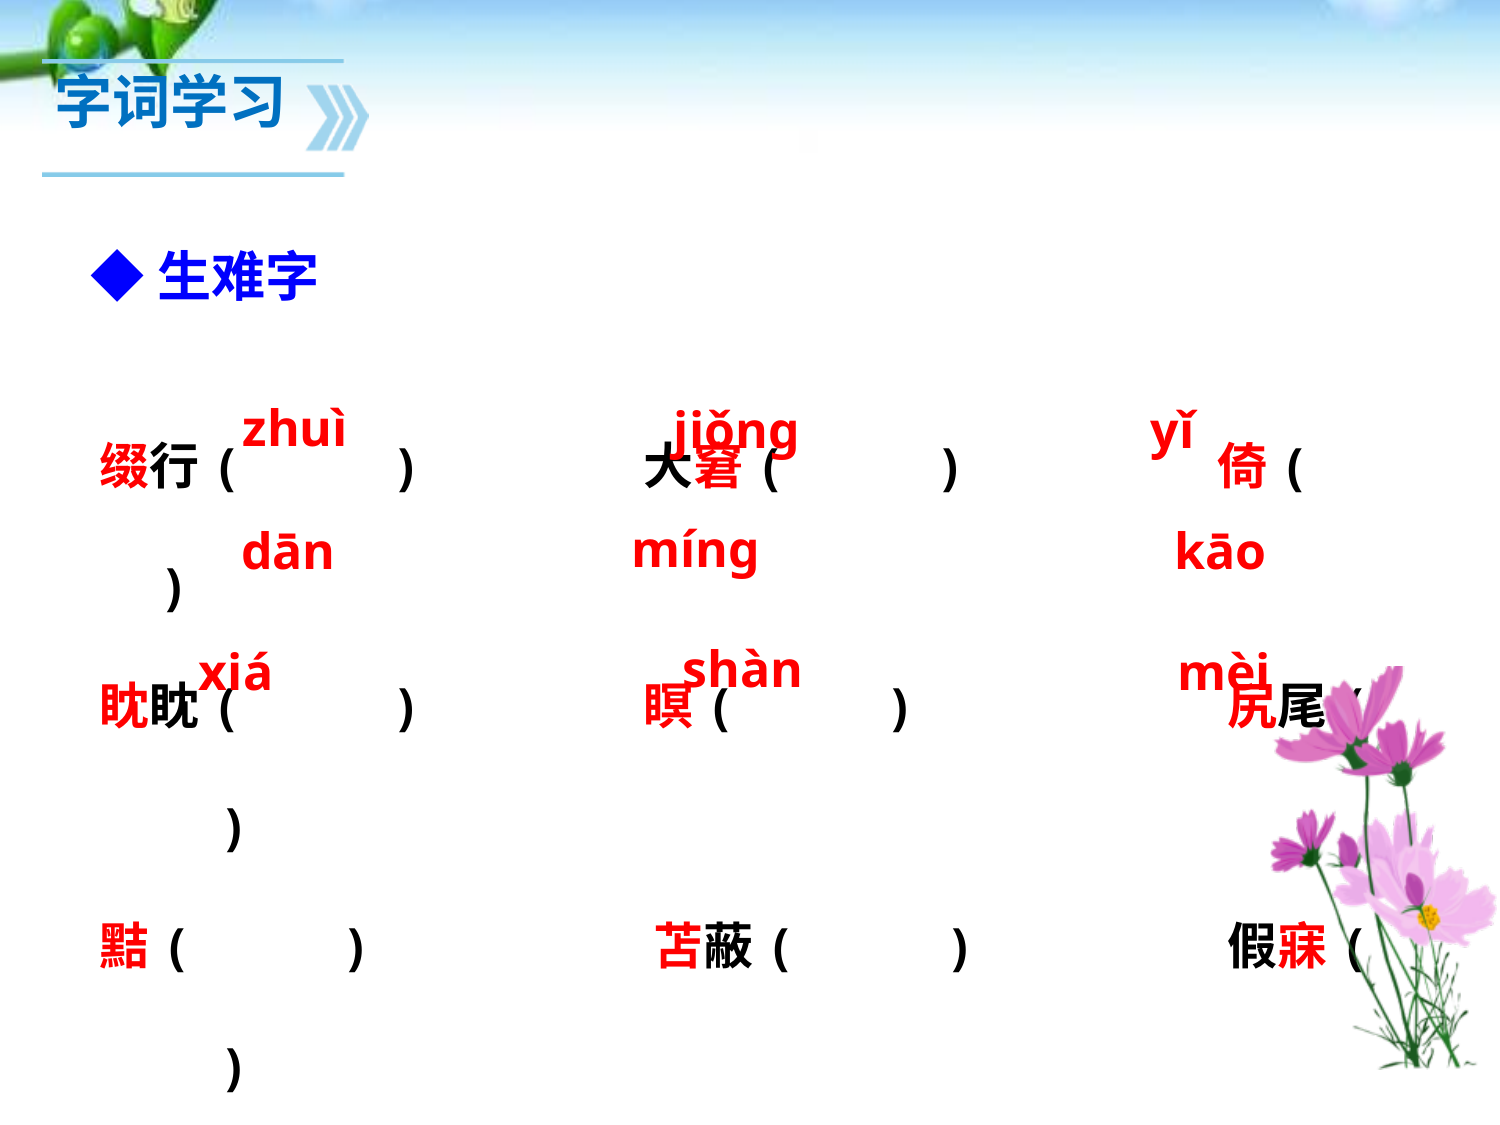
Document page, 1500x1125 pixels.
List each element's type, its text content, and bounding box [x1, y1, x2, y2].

text_box zhuì [227, 389, 363, 464]
text_box shàn [667, 630, 818, 706]
text_box yǐ [1136, 391, 1210, 467]
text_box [29, 57, 369, 177]
picture [0, 0, 1500, 1125]
text_box mínɡ [616, 509, 775, 585]
text_box jiǒnɡ [659, 391, 816, 467]
text_box dān [226, 512, 351, 587]
text_box xiá [184, 632, 289, 708]
text_box ◆生难字 [75, 234, 335, 315]
text_box kāo [1159, 511, 1282, 587]
text_box 缀行( ) 大窘( ) 倚( ) 眈眈( ) 瞑( ) 尻尾( ) 黠( ) 苫蔽( ) 假寐( ) [84, 367, 1402, 1102]
text_box mèi [1162, 632, 1286, 708]
